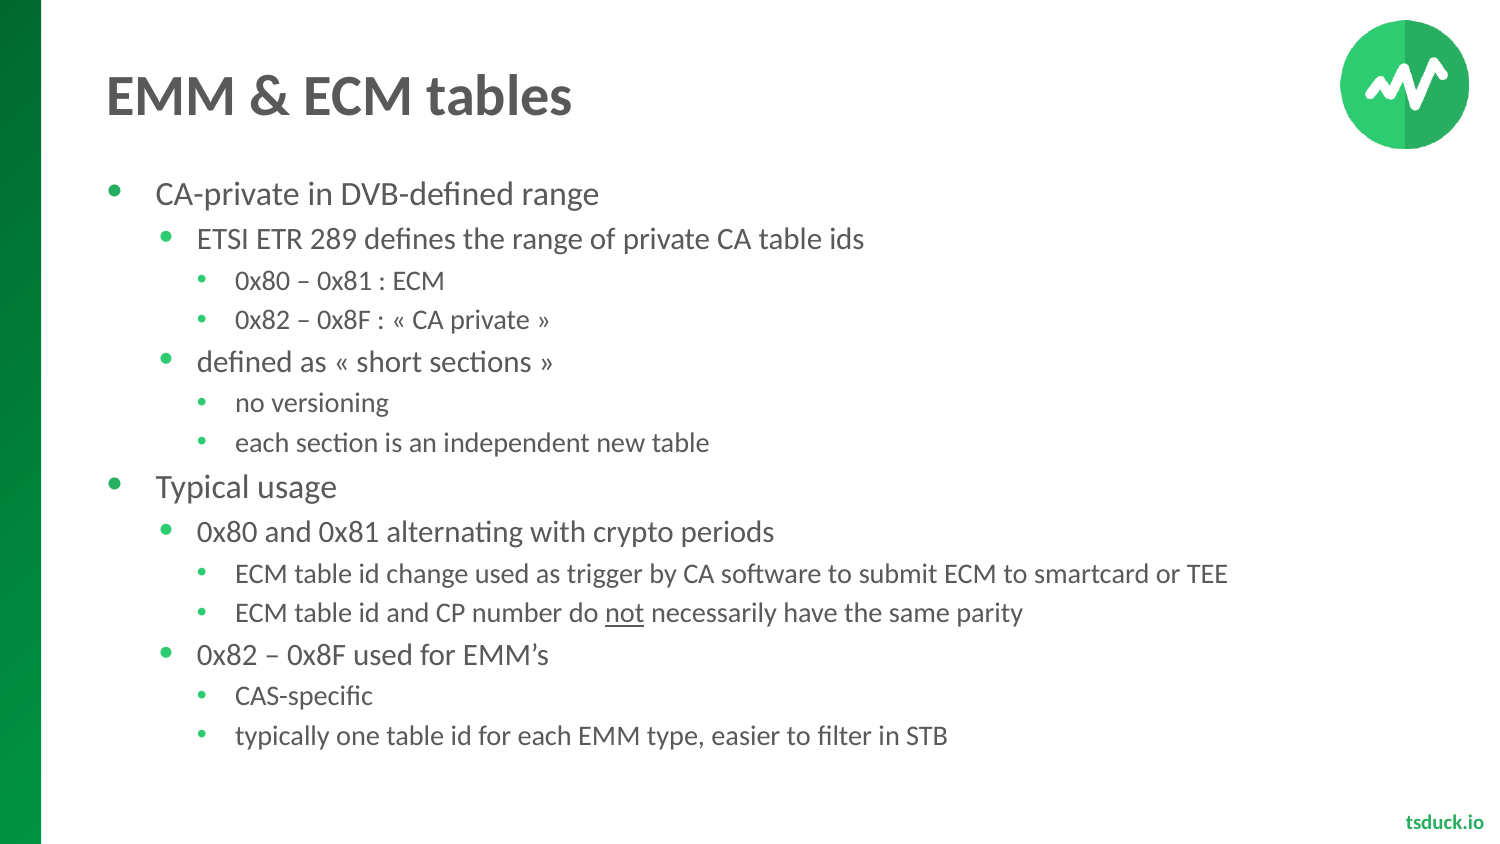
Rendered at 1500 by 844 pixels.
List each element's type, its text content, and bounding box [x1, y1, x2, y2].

list CA-private in DVB-defined range ETSI ETR 289 defines the range of private CA table ids 0x80 – 0x81 : ECM 0x82 – 0x8F : « CA private » defined as « short sections » no versioning each section is an independent new table Typical usage 0x80 and 0x81 alternating with crypto periods ECM table id change used as trigger by CA software to submit ECM to smartcard or TEE ECM table id and CP number do not necessarily have the same parity 0x82 – 0x8F used for EMM’s CAS-specific typically one table id for each EMM type, easier to filter in STB [91, 164, 1454, 759]
picture [1340, 20, 1469, 149]
title EMM & ECM tables [91, 38, 1333, 146]
